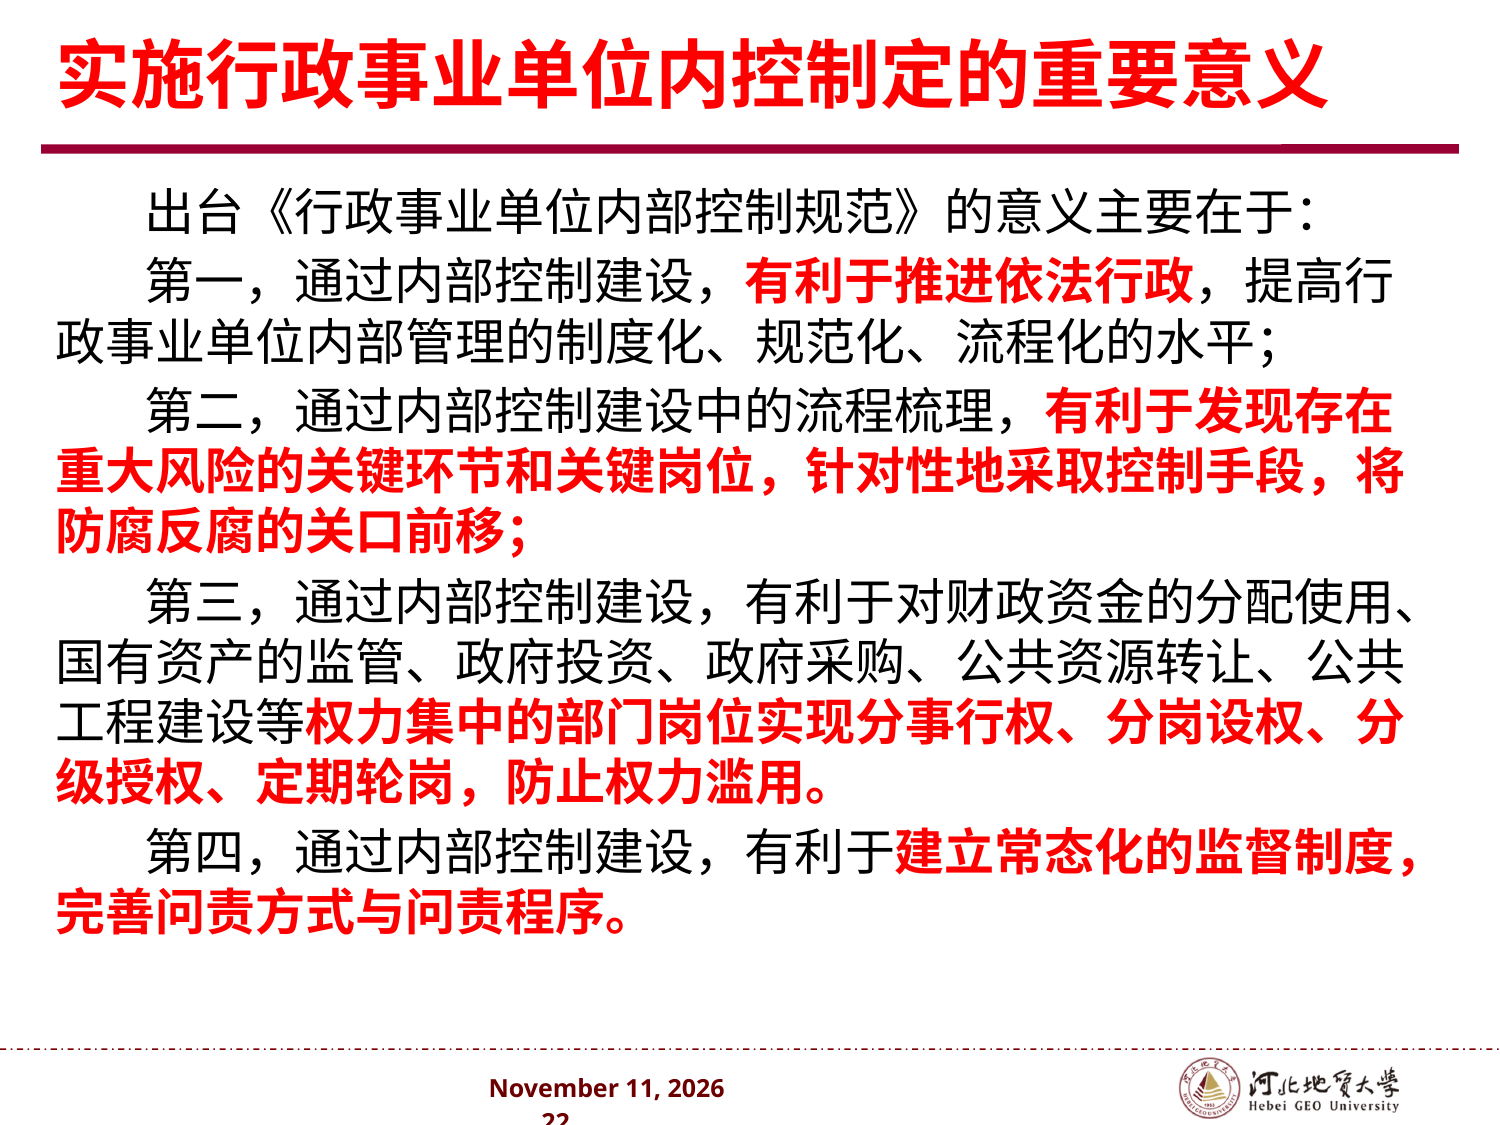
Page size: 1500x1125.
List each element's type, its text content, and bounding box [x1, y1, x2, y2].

picture [1159, 1049, 1420, 1125]
title 实施行政事业单位内控制定的重要意义 [40, 18, 1460, 126]
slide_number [473, 1064, 990, 1109]
list 出台《行政事业单位内部控制规范》的意义主要在于： 第一，通过内部控制建设，有利于推进依法行政，提高行政事业单位内部管理的制度化、规范化、流程化的水平； 第二，通过内部控制建设中的流程梳理，有利于发现存在重大风险的关键环节和关键岗位，针对性地采取控制手段，将防腐反腐的关口前移； 第三，通过内部控制建设，有利于对财政资金的分配使用、国有资产的监管、政府投资、政府采购、公共资源转让、公共工程建设等权力集中的部门岗位实现分事行权、分岗设权、分级授权、定期轮岗，防止权力滥用。 第四，通过内部控制建设，有利于建立常态化的监督制度，完善问责方式与问责程序。 [40, 172, 1460, 1036]
